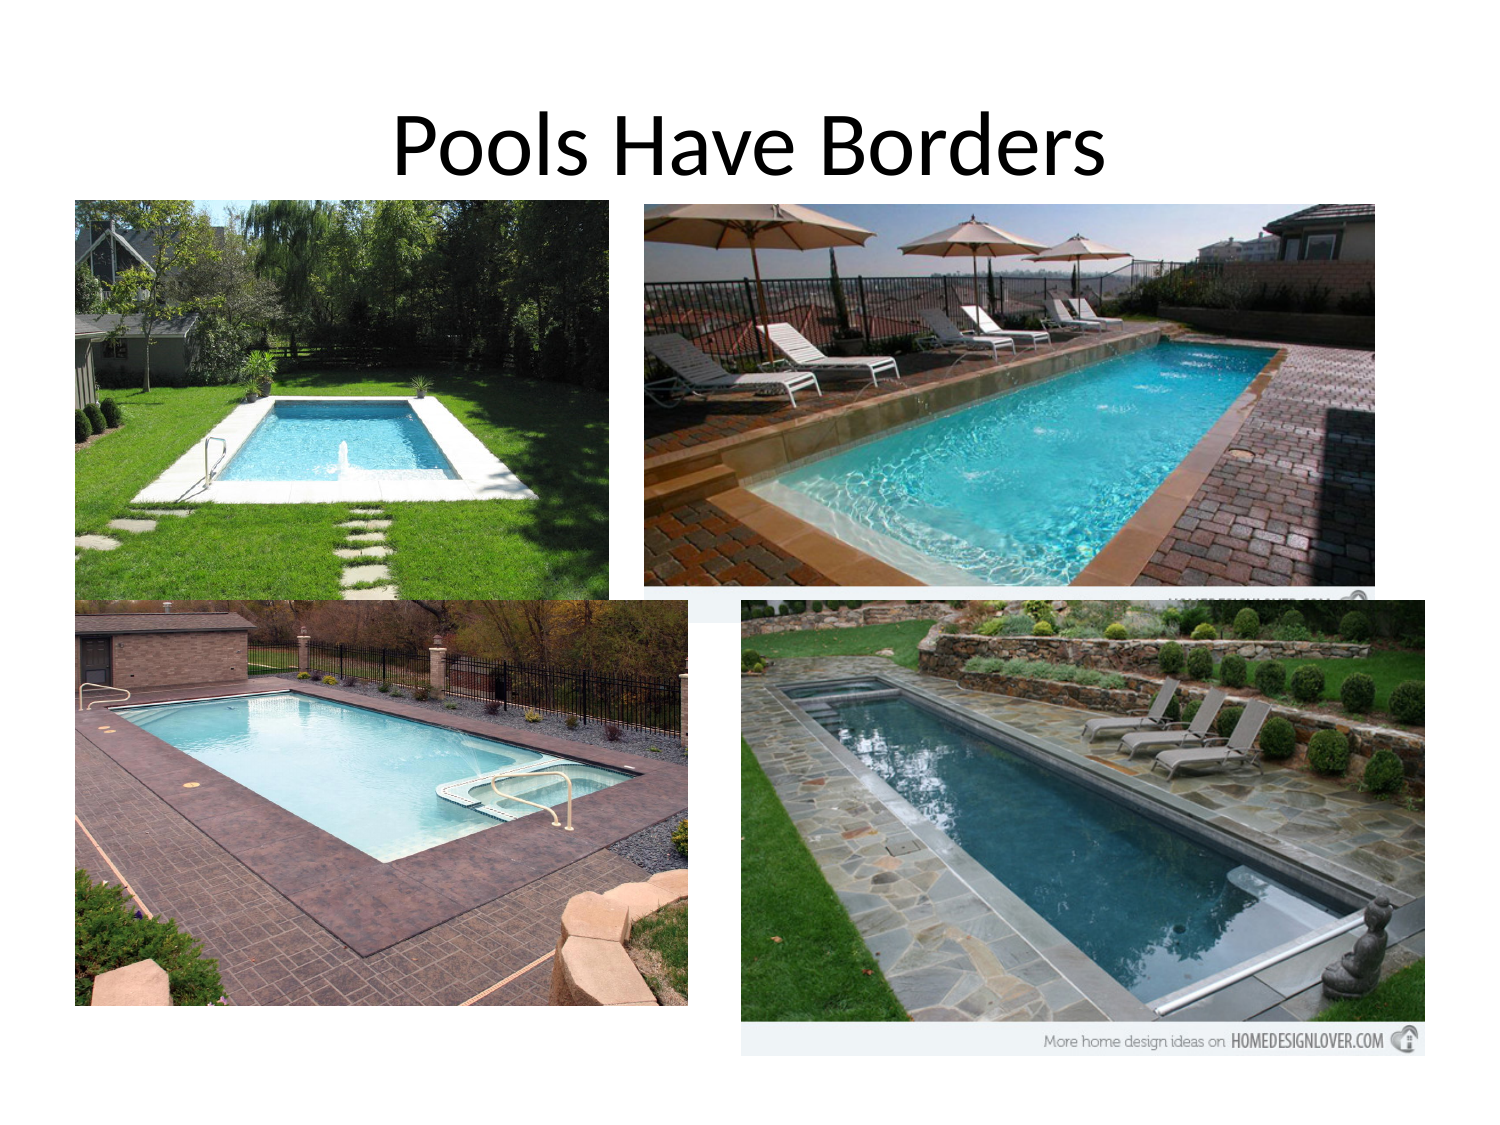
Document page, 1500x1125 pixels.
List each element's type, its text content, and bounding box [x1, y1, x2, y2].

picture [74, 200, 1426, 1056]
title Pools Have Borders [75, 45, 1425, 233]
